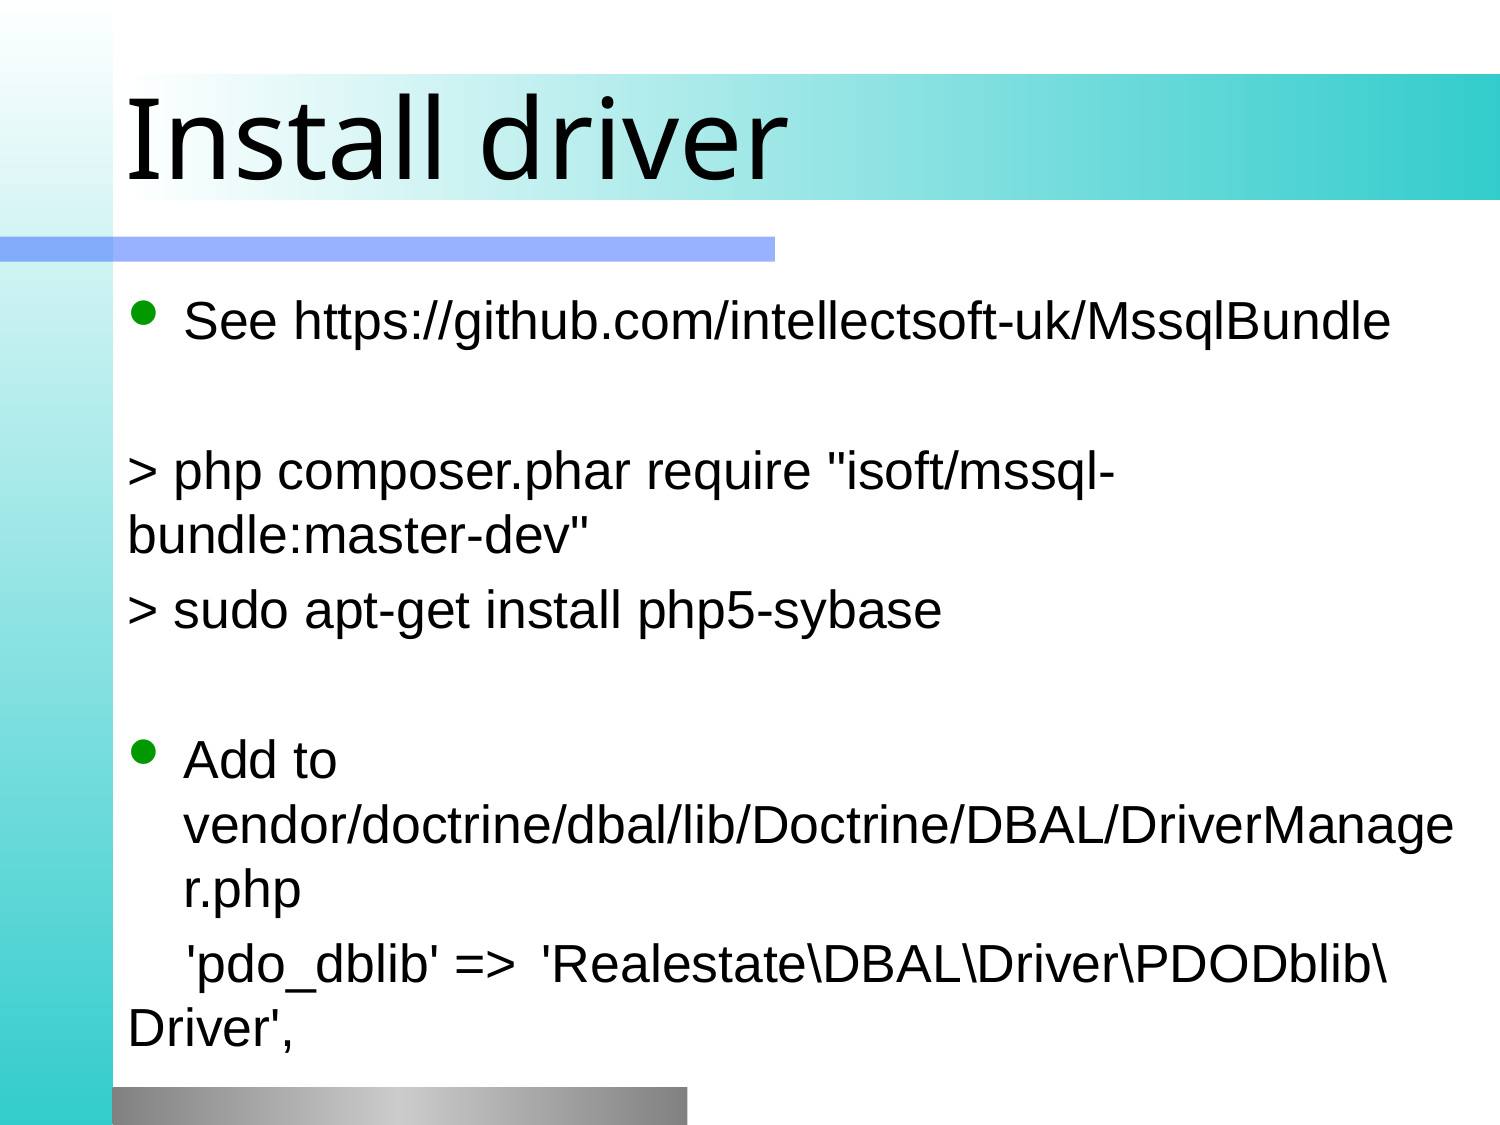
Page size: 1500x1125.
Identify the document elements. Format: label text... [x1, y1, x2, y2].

list See https://github.com/intellectsoft-uk/MssqlBundle > php composer.phar require "isoft/mssql-bundle:master-dev" > sudo apt-get install php5-sybase Add to vendor/doctrine/dbal/lib/Doctrine/DBAL/DriverManager.php 'pdo_dblib' => 'Realestate\DBAL\Driver\PDODblib\Driver', [112, 278, 1484, 1073]
title Install driver [110, 40, 1386, 229]
